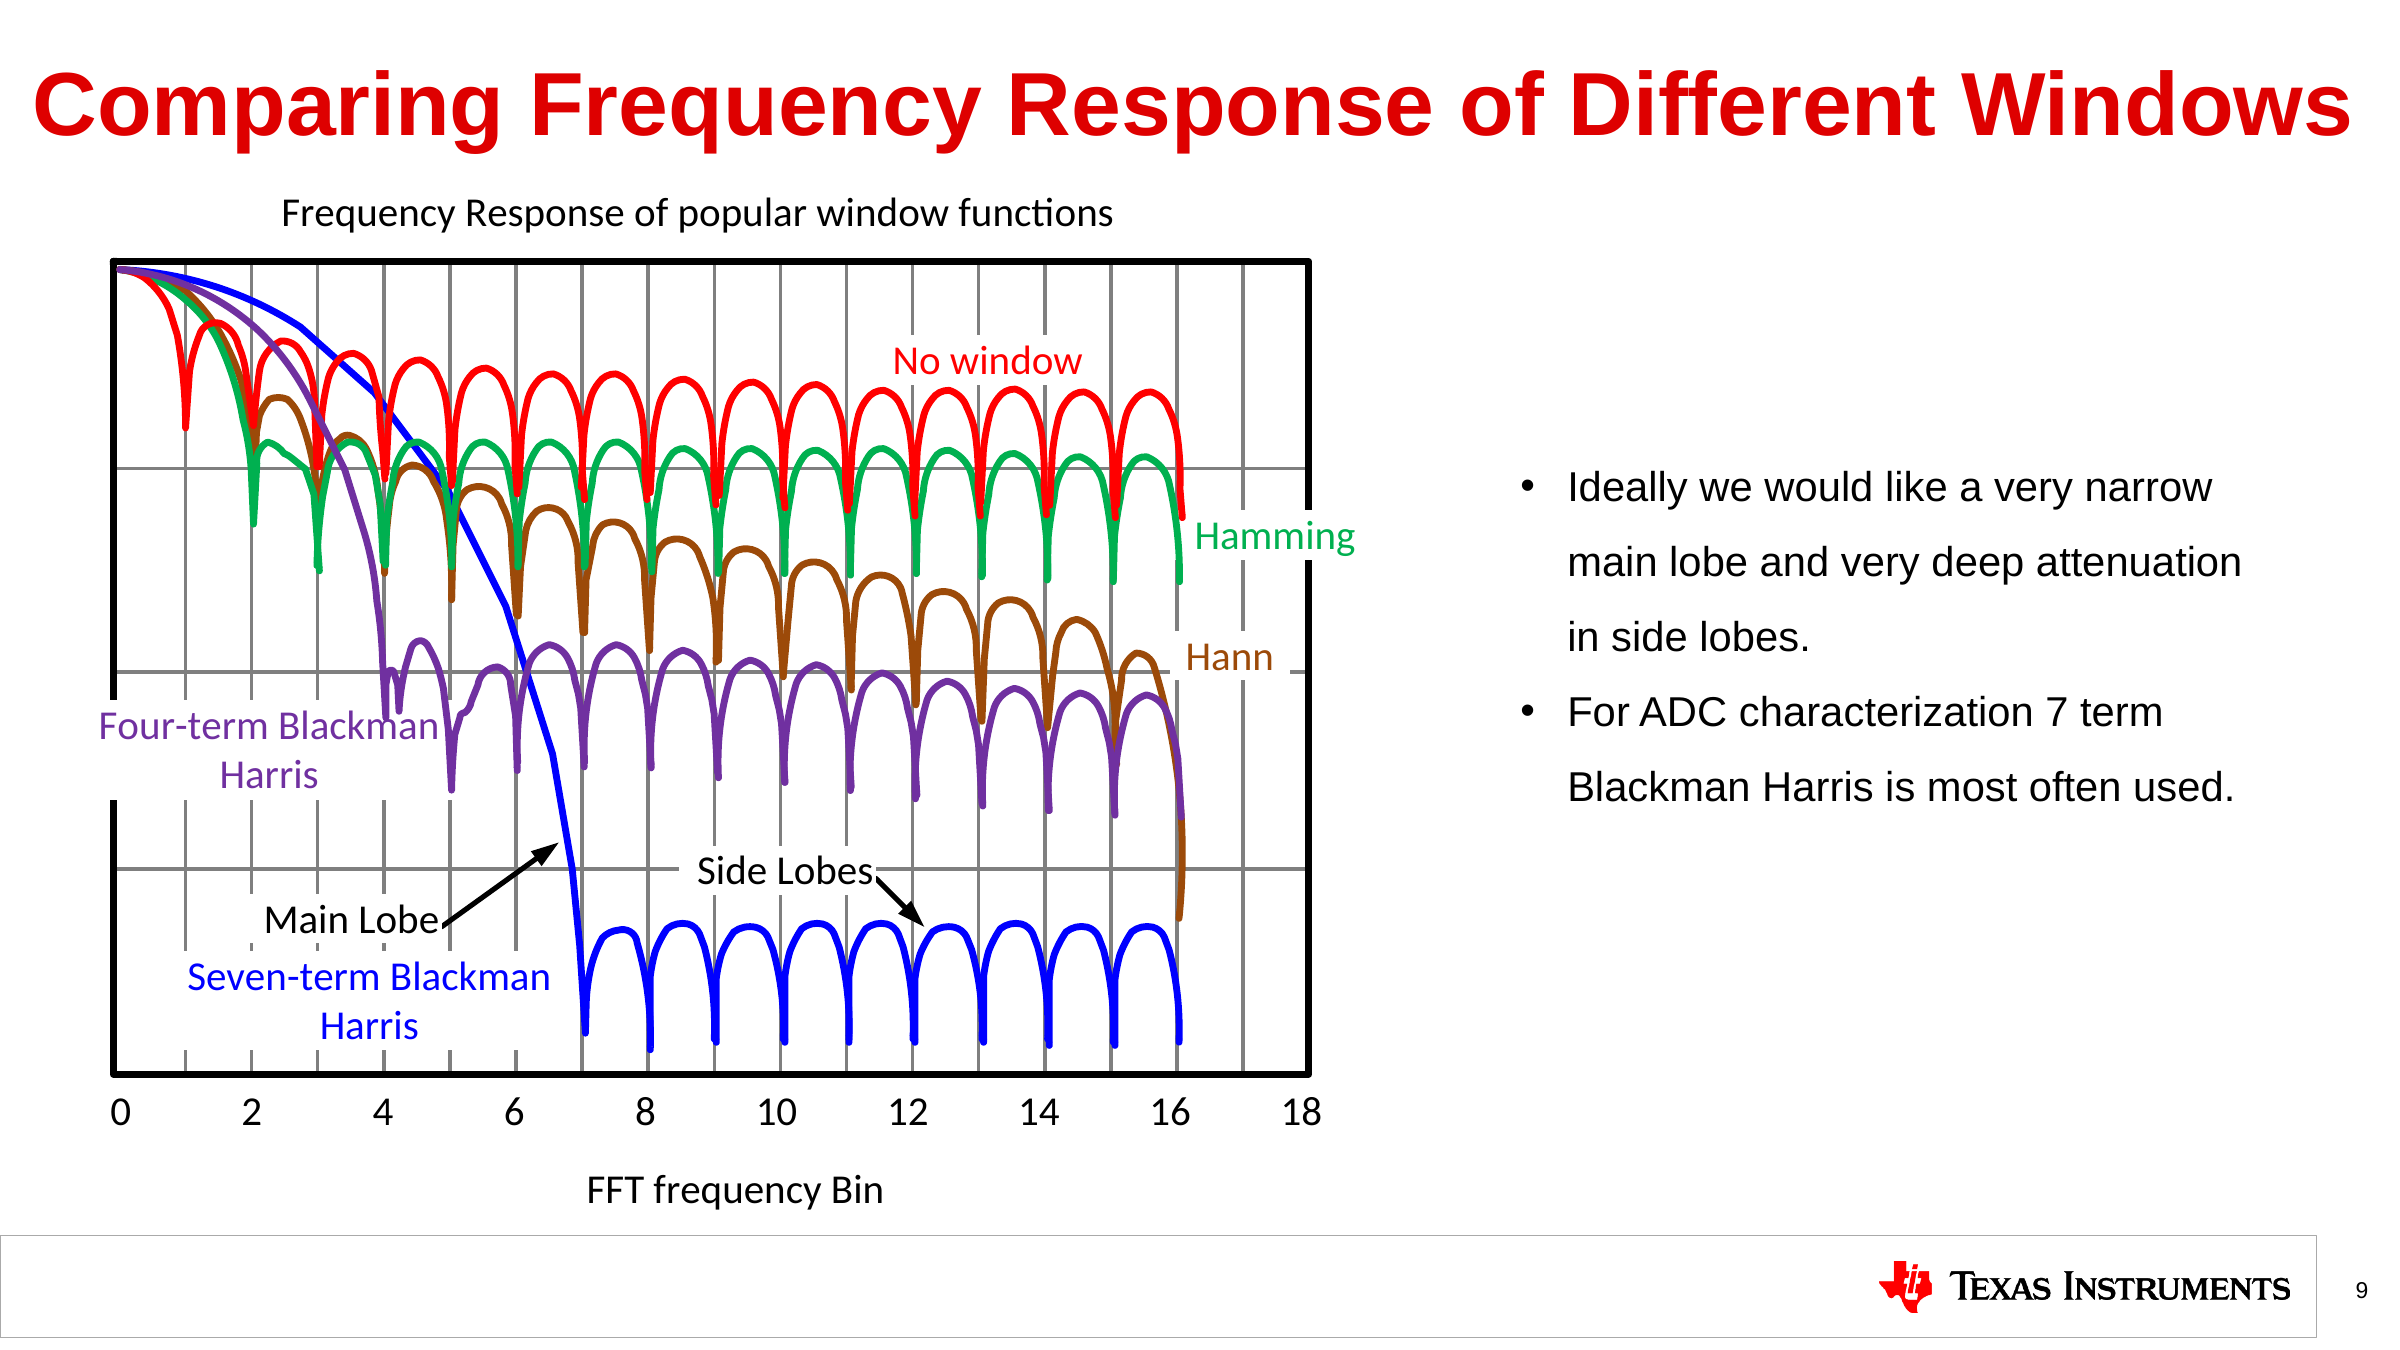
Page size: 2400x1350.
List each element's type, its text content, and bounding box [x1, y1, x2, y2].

picture [1879, 1307, 2290, 1313]
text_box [77, 180, 1389, 1219]
text_box Ideally we would like a very narrow main lobe and very deep attenuation in side lobes. For ADC characterization 7 term Blackman Harris is most often used. [1505, 427, 2288, 818]
slide_number 9 [1828, 1265, 2389, 1307]
picture [1879, 1261, 2290, 1265]
title Comparing Frequency Response of Different Windows [12, 27, 2388, 189]
